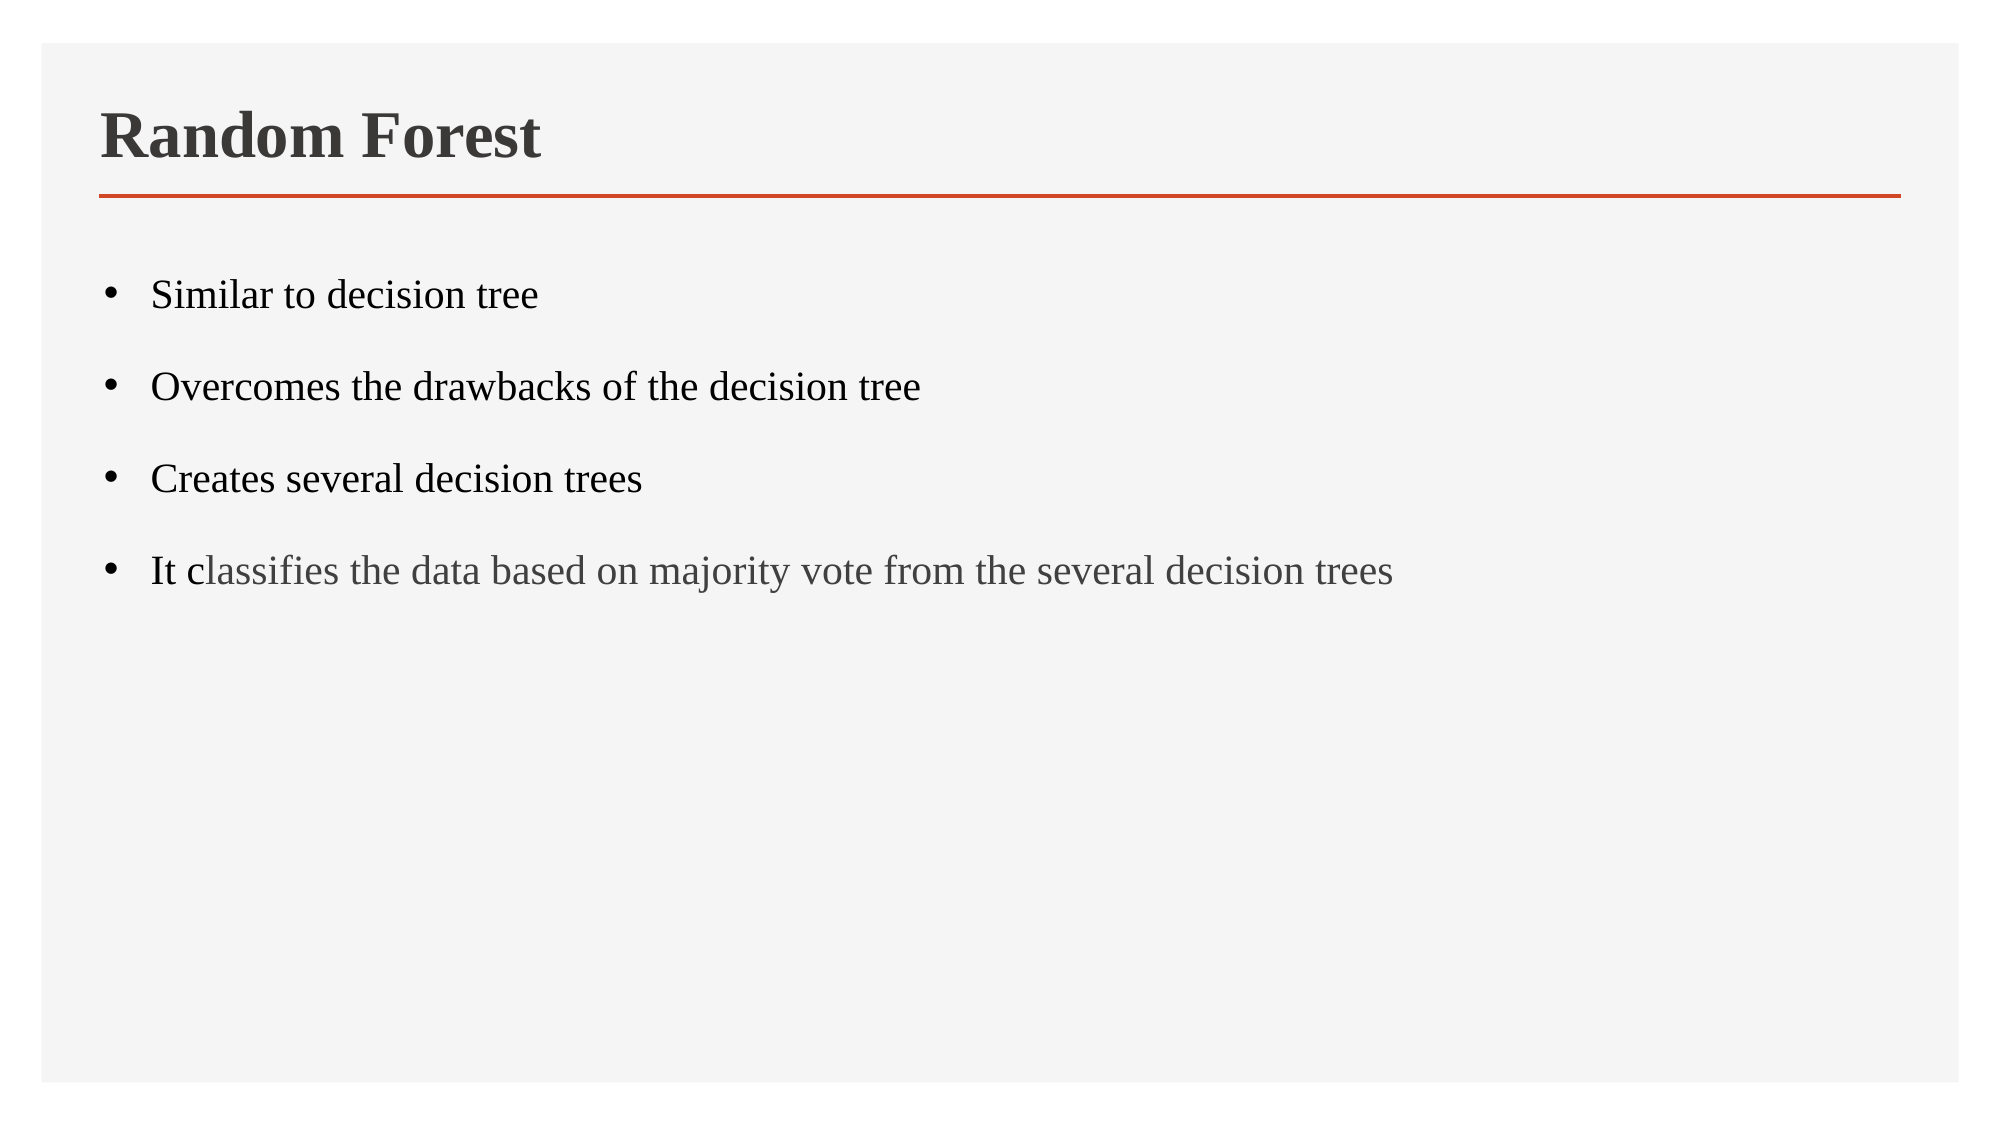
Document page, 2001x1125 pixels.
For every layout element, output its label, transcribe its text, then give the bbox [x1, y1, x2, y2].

list Similar to decision tree Overcomes the drawbacks of the decision tree Creates several decision trees It classifies the data based on majority vote from the several decision trees [88, 234, 1623, 1052]
title Random Forest [85, 73, 1214, 179]
